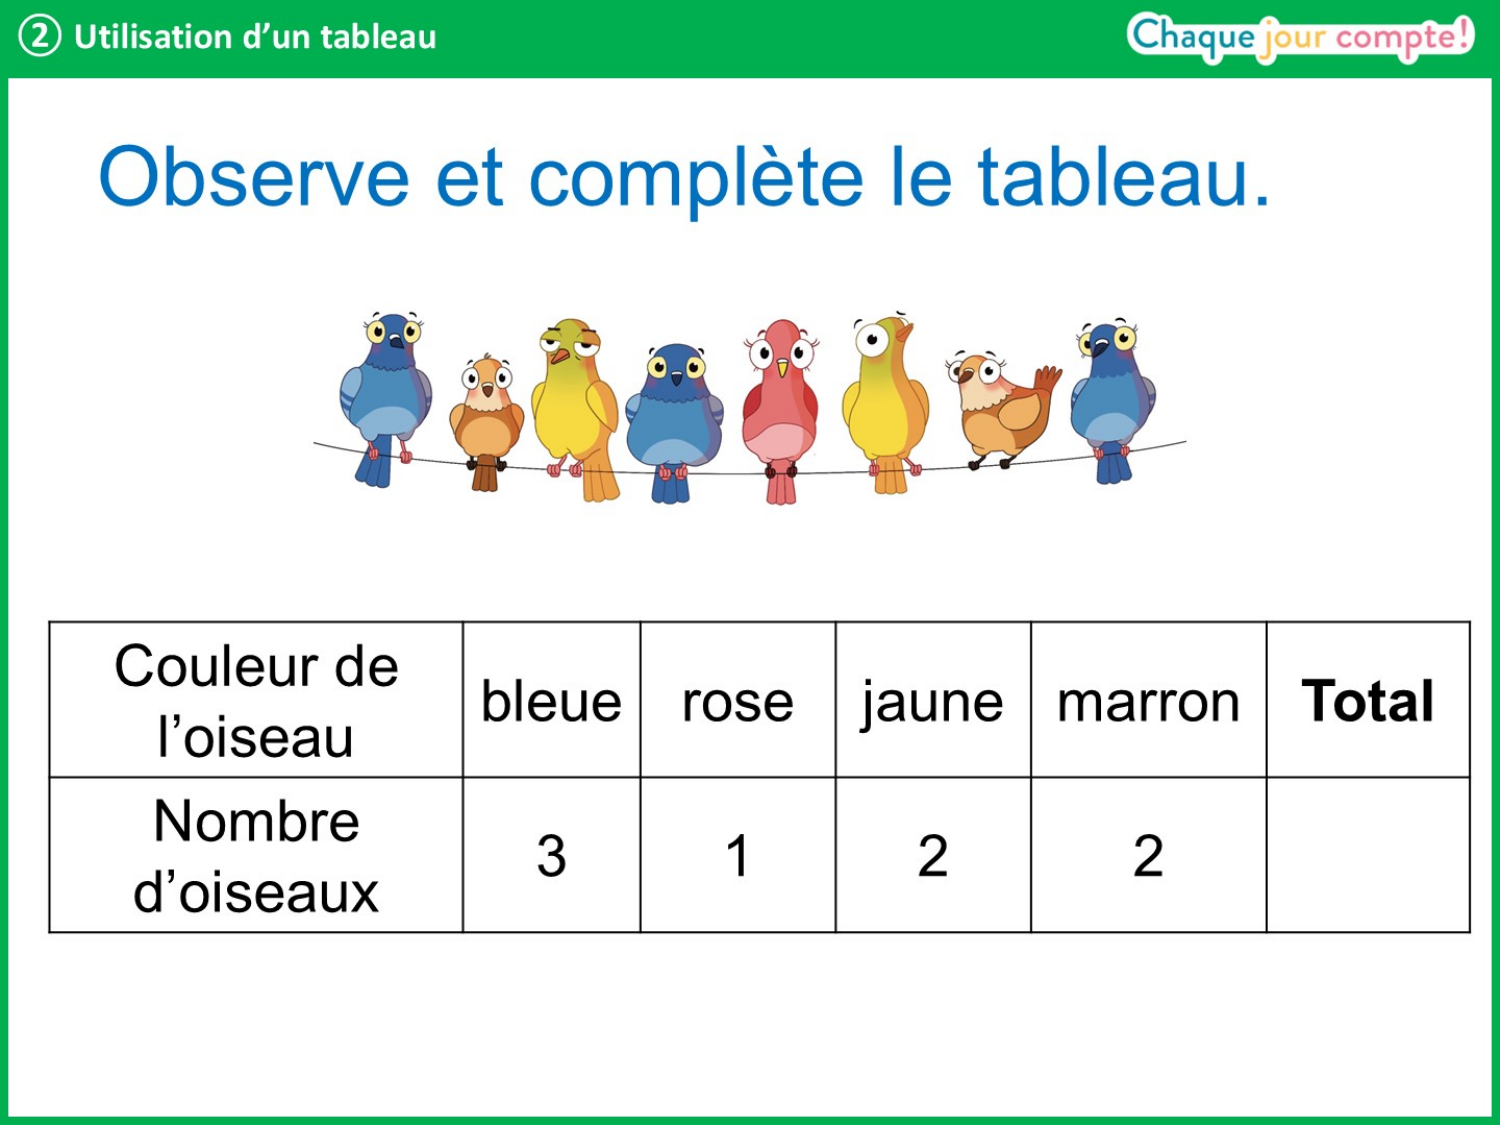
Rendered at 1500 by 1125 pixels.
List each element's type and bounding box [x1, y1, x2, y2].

list [0, 0, 1500, 1125]
